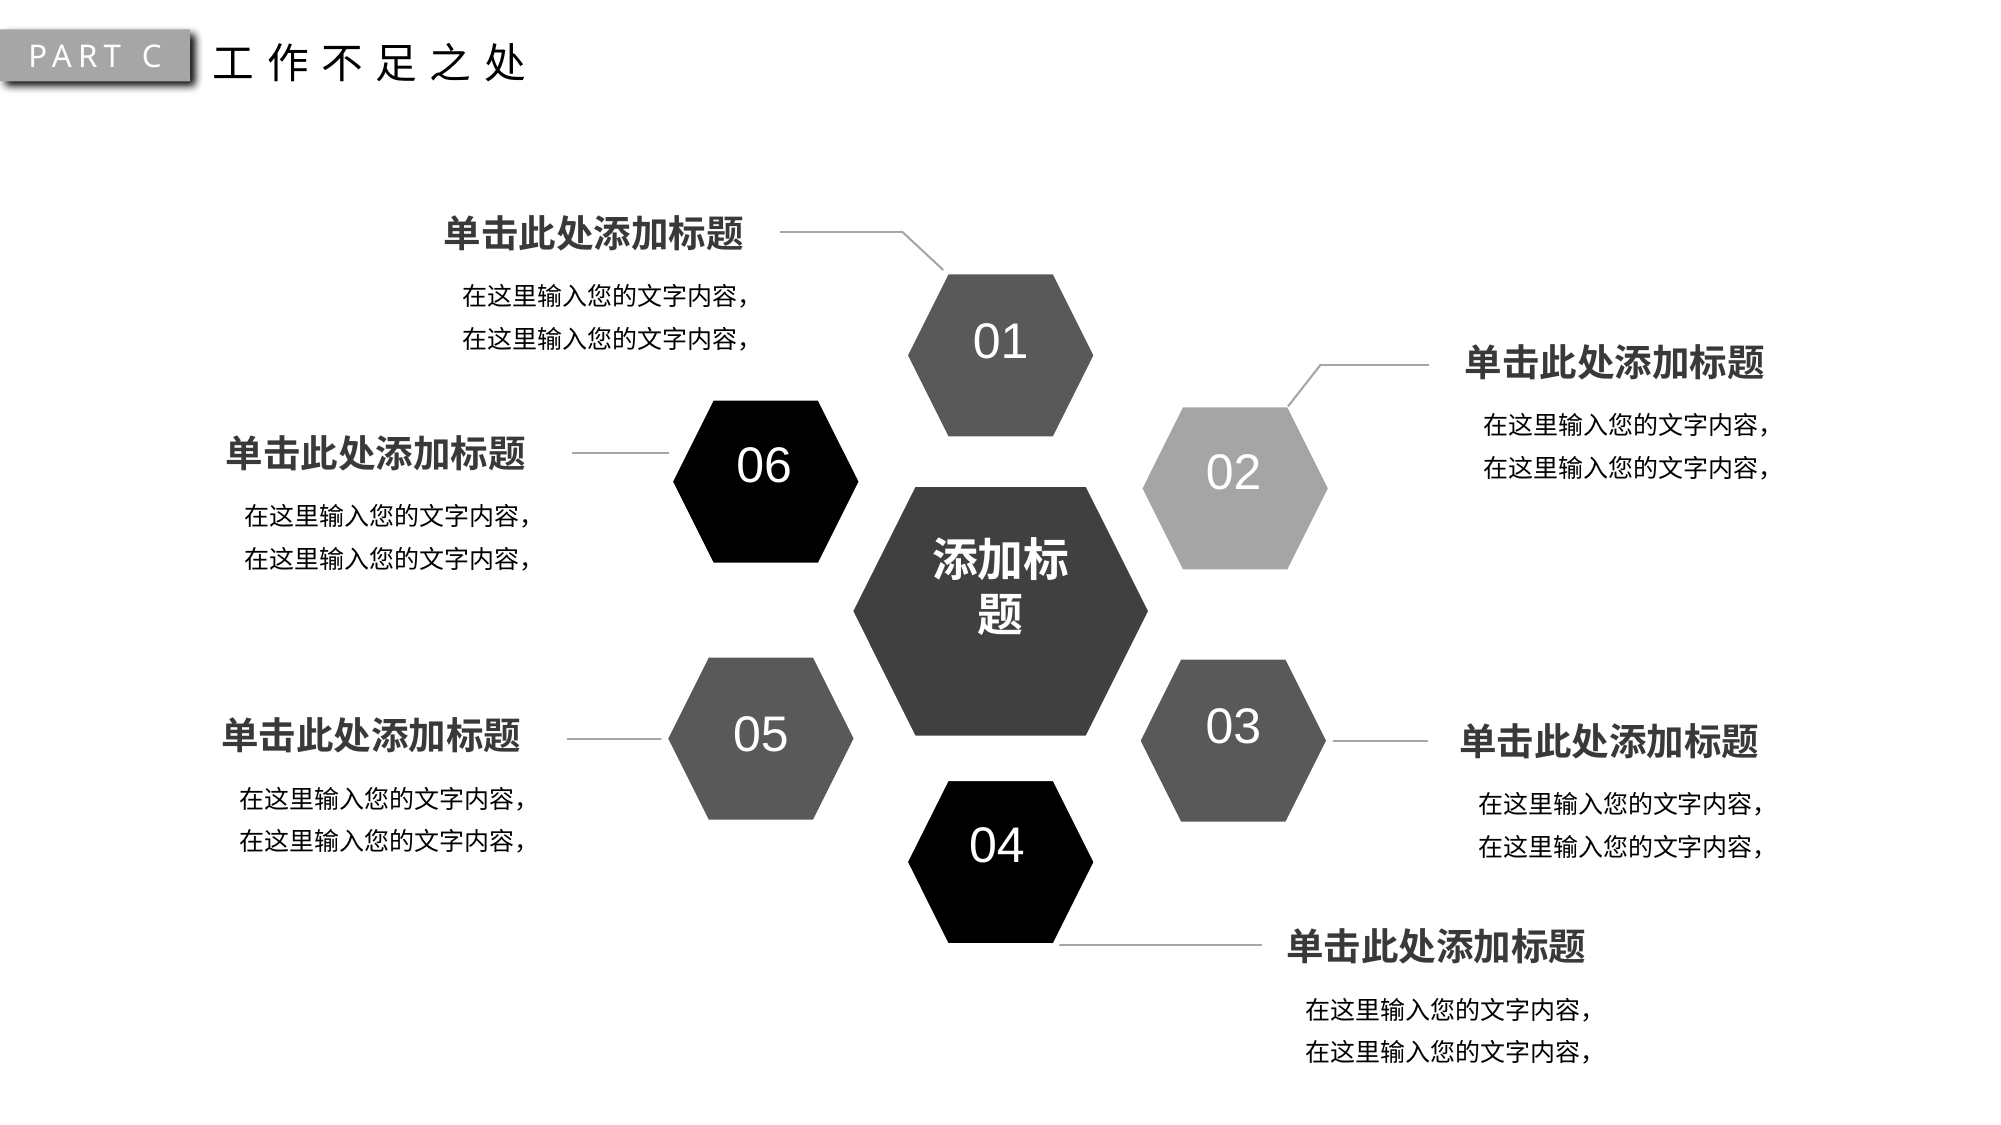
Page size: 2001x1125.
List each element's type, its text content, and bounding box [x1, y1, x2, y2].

text_box 单击此处添加标题 [1271, 915, 1602, 976]
text_box PART C [0, 29, 191, 82]
text_box 单击此处添加标题 [1450, 331, 1780, 392]
text_box 单击此处添加标题 [1444, 710, 1775, 771]
text_box 在这里输入您的文字内容， 在这里输入您的文字内容， [1430, 402, 1841, 490]
text_box 单击此处添加标题 [211, 422, 541, 483]
text_box 在这里输入您的文字内容， 在这里输入您的文字内容， [404, 273, 566, 361]
text_box 单击此处添加标题 [206, 704, 536, 765]
text_box 在这里输入您的文字内容， 在这里输入您的文字内容， [1430, 781, 1836, 869]
text_box 在这里输入您的文字内容， 在这里输入您的文字内容， [1247, 986, 1663, 1074]
text_box 在这里输入您的文字内容， 在这里输入您的文字内容， [182, 775, 566, 863]
text_box 在这里输入您的文字内容， 在这里输入您的文字内容， [186, 493, 566, 581]
text_box 工作不足之处 [198, 29, 541, 95]
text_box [566, 231, 1430, 947]
text_box 单击此处添加标题 [428, 202, 759, 263]
